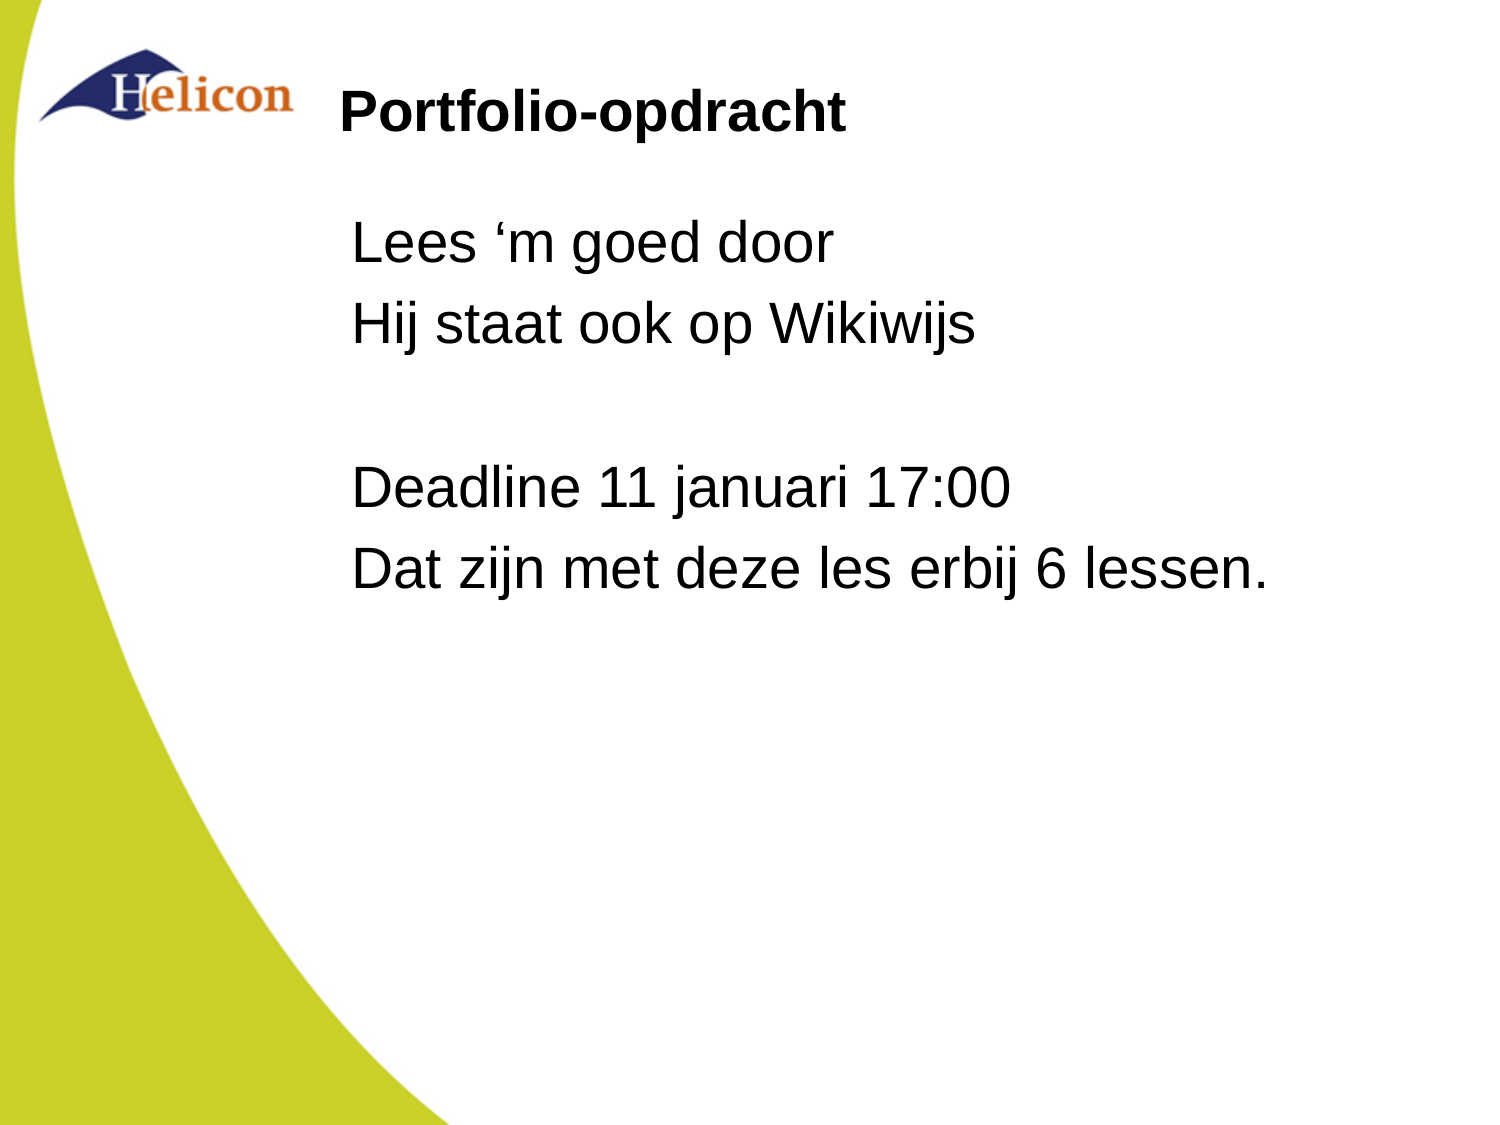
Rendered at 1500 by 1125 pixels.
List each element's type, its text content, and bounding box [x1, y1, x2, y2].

picture [0, 0, 1500, 1125]
list Lees ‘m goed door Hij staat ook op Wikiwijs Deadline 11 januari 17:00 Dat zijn met deze les erbij 6 lessen. [336, 196, 1425, 1005]
title Portfolio-opdracht [324, 54, 1415, 161]
